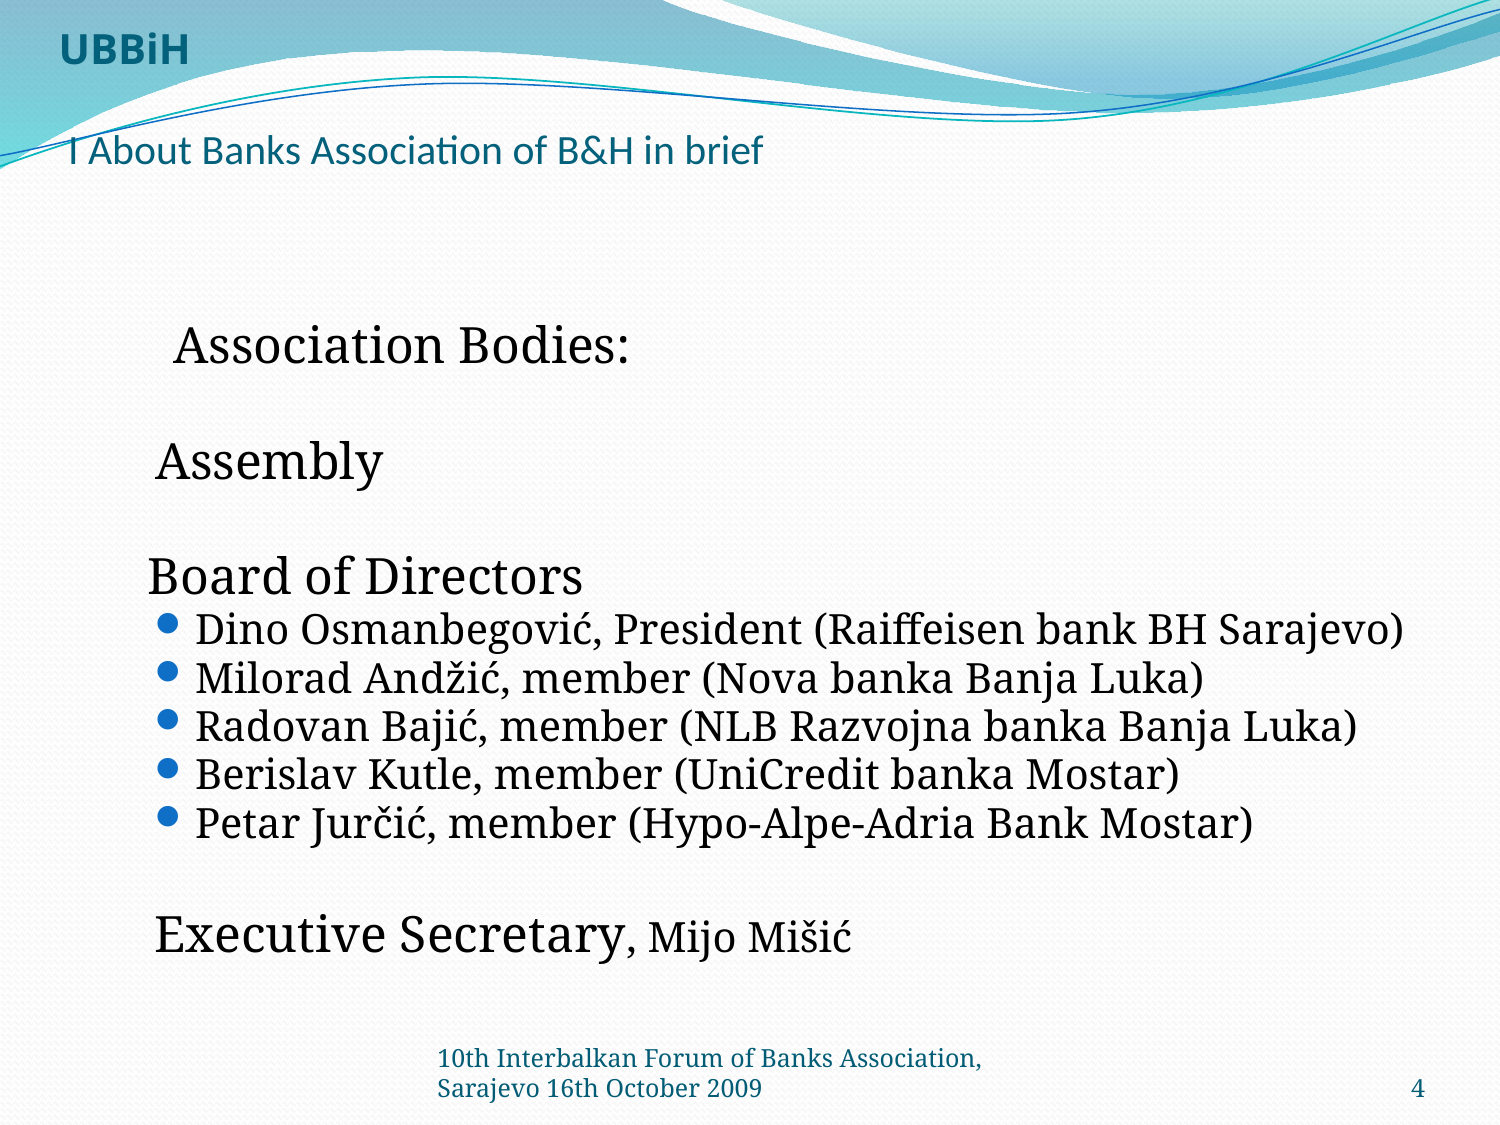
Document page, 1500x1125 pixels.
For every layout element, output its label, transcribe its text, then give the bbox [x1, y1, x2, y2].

list Association Bodies: Assembly Board of Directors Dino Osmanbegović, President (Raiffeisen bank BH Sarajevo) Milorad Andžić, member (Nova banka Banja Luka) Radovan Bajić, member (NLB Razvojna banka Banja Luka) Berislav Kutle, member (UniCredit banka Mostar) Petar Jurčić, member (Hypo-Alpe-Adria Bank Mostar) Executive Secretary, Mijo Mišić [74, 317, 1426, 1038]
footer 10th Interbalkan Forum of Banks Association, Sarajevo 16th October 2009 [437, 1042, 988, 1103]
title UBBiH I About Banks Association of B&H in brief [58, 105, 844, 223]
slide_number 4 [1299, 1042, 1425, 1103]
